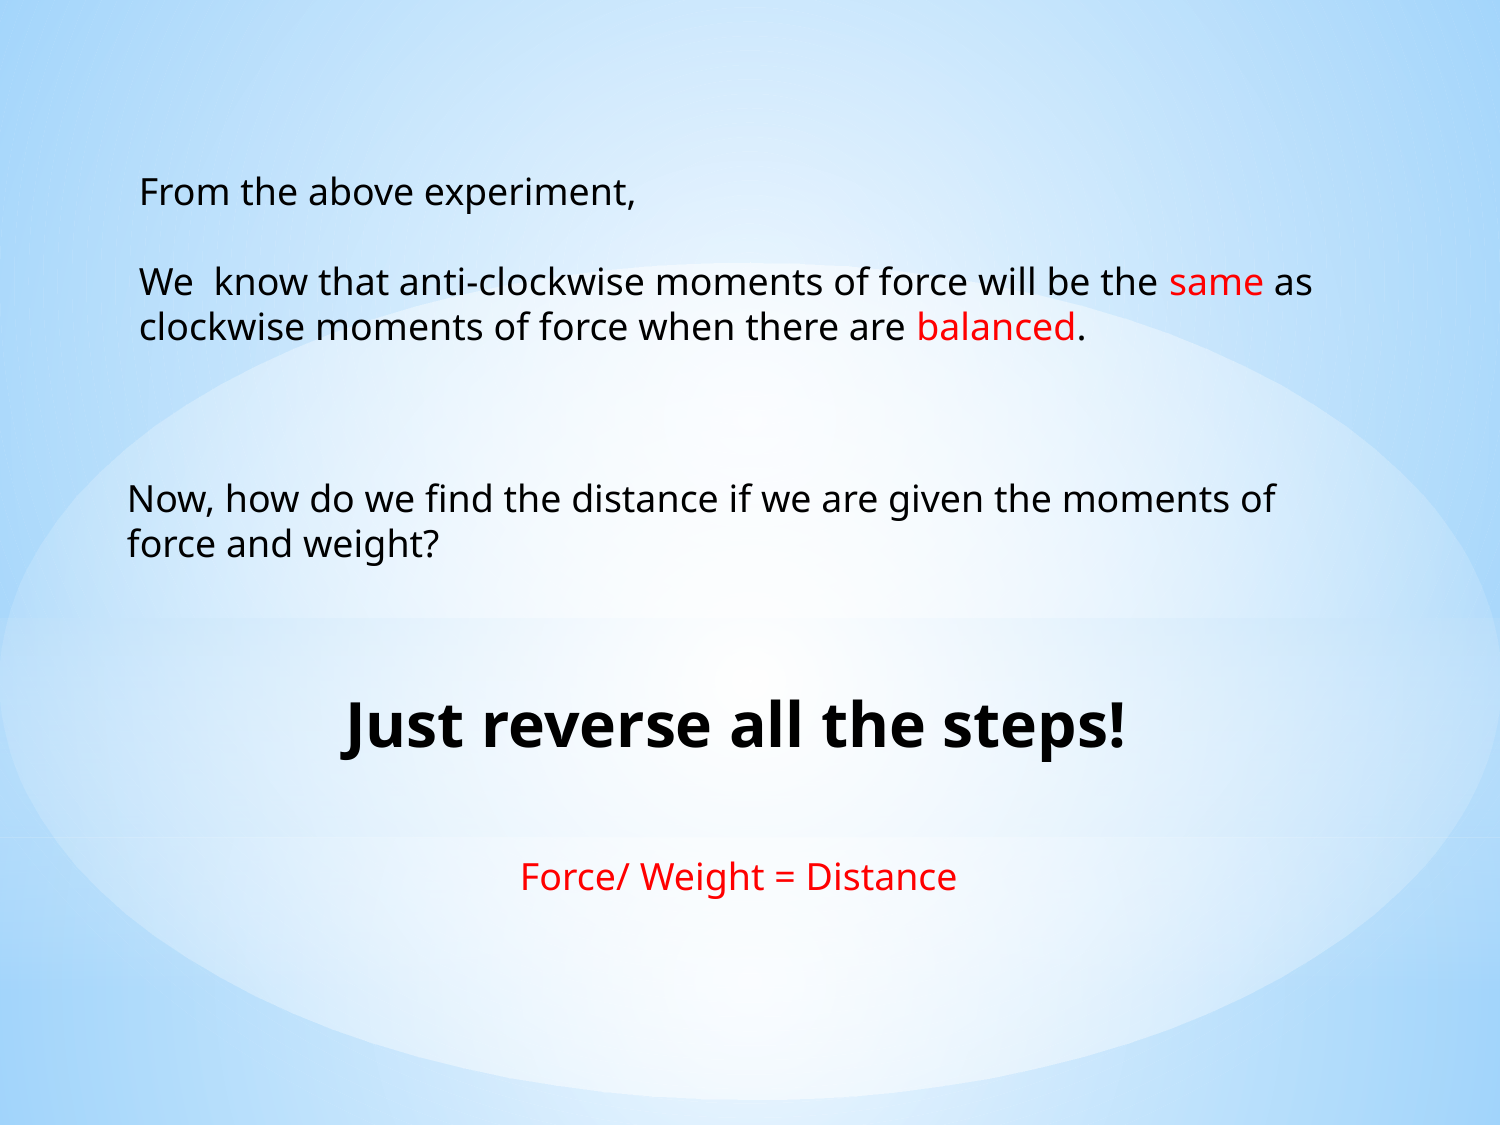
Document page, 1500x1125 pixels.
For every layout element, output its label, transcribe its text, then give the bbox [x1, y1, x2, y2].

text_box Force/ Weight = Distance [342, 845, 1146, 951]
text_box Now, how do we find the distance if we are given the moments of force and weight? Just reverse all the steps! [112, 467, 1376, 768]
text_box From the above experiment, We know that anti-clockwise moments of force will be the same as clockwise moments of force when there are balanced. [123, 160, 1388, 356]
